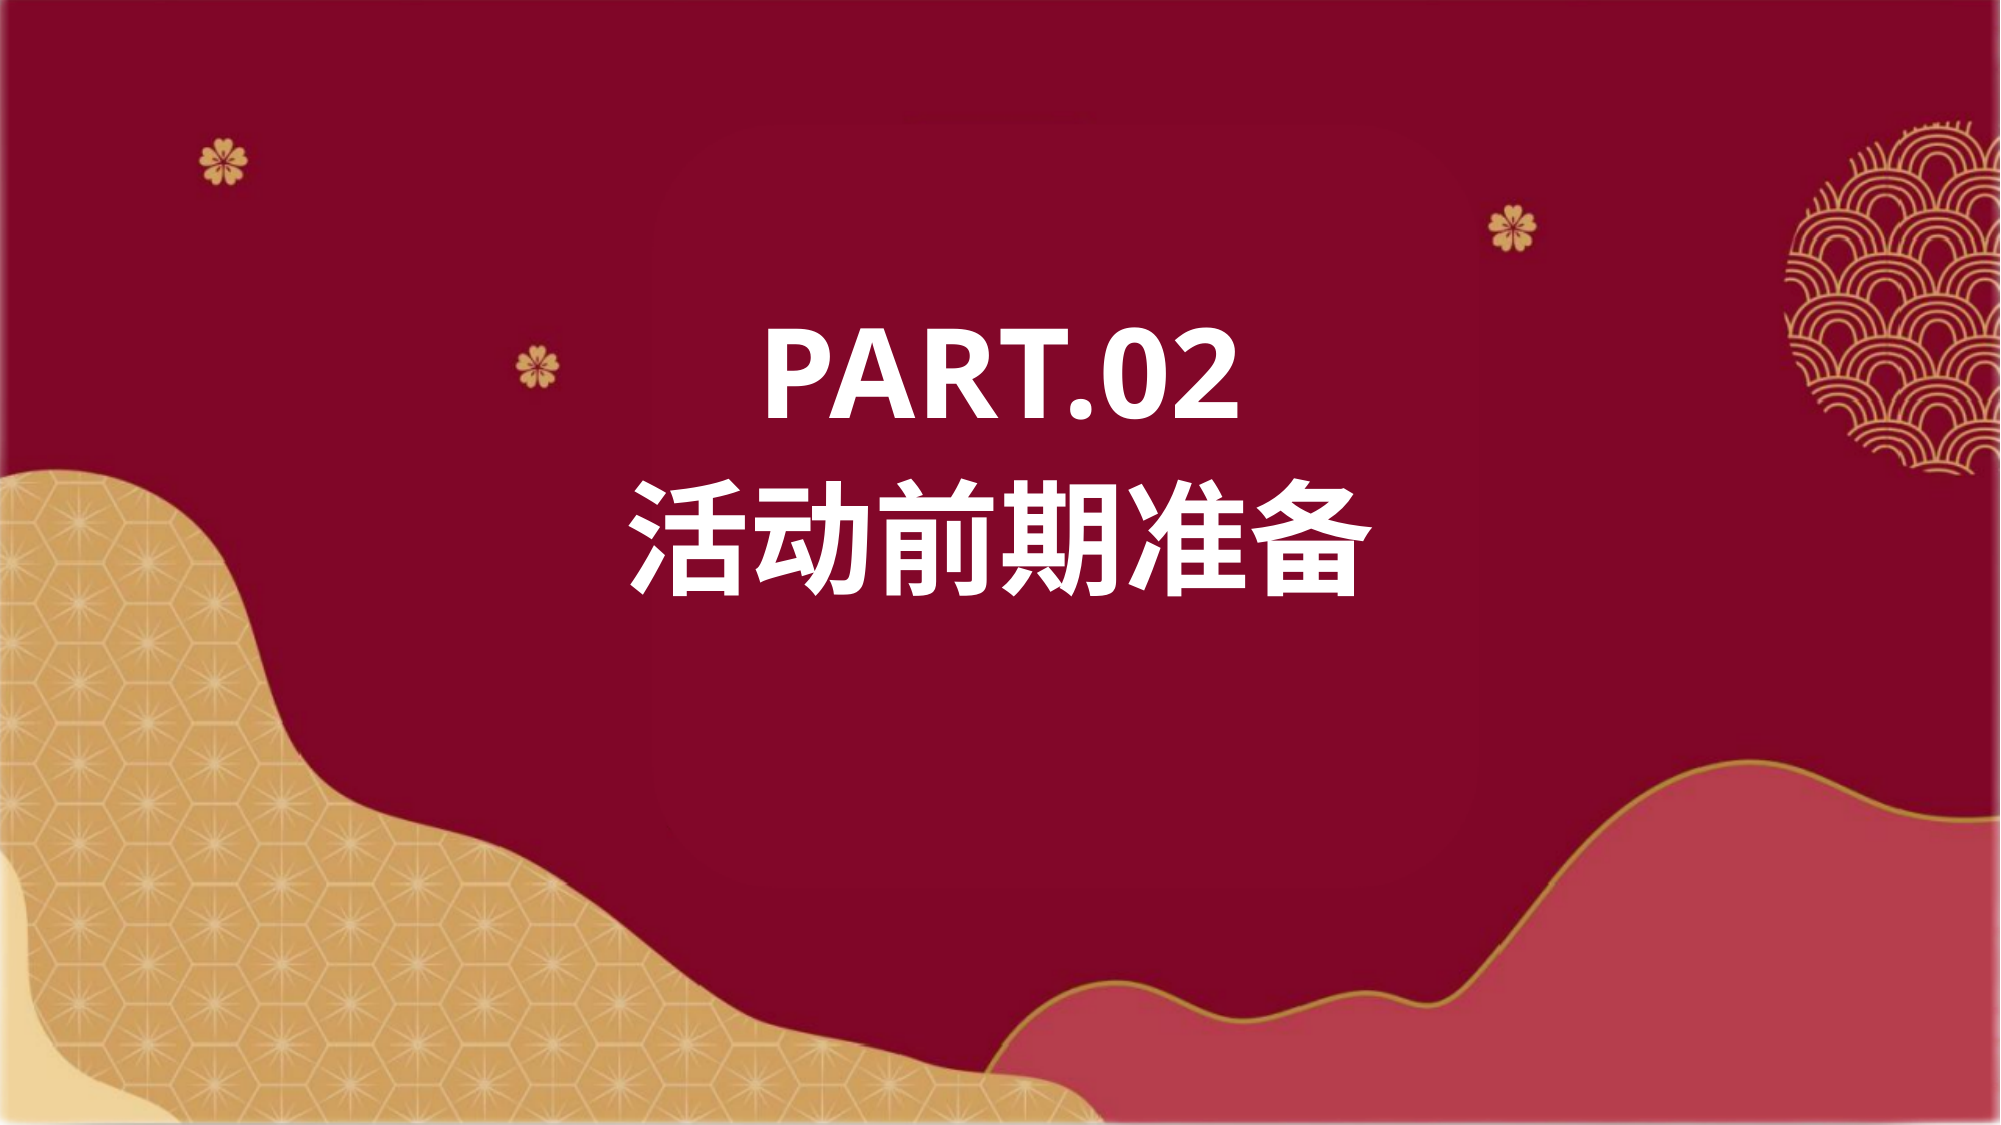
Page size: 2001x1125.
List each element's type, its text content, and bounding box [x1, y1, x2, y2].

text_box PART.02 [742, 286, 1258, 452]
picture [0, 0, 2000, 1125]
text_box 活动前期准备 [610, 452, 1390, 618]
